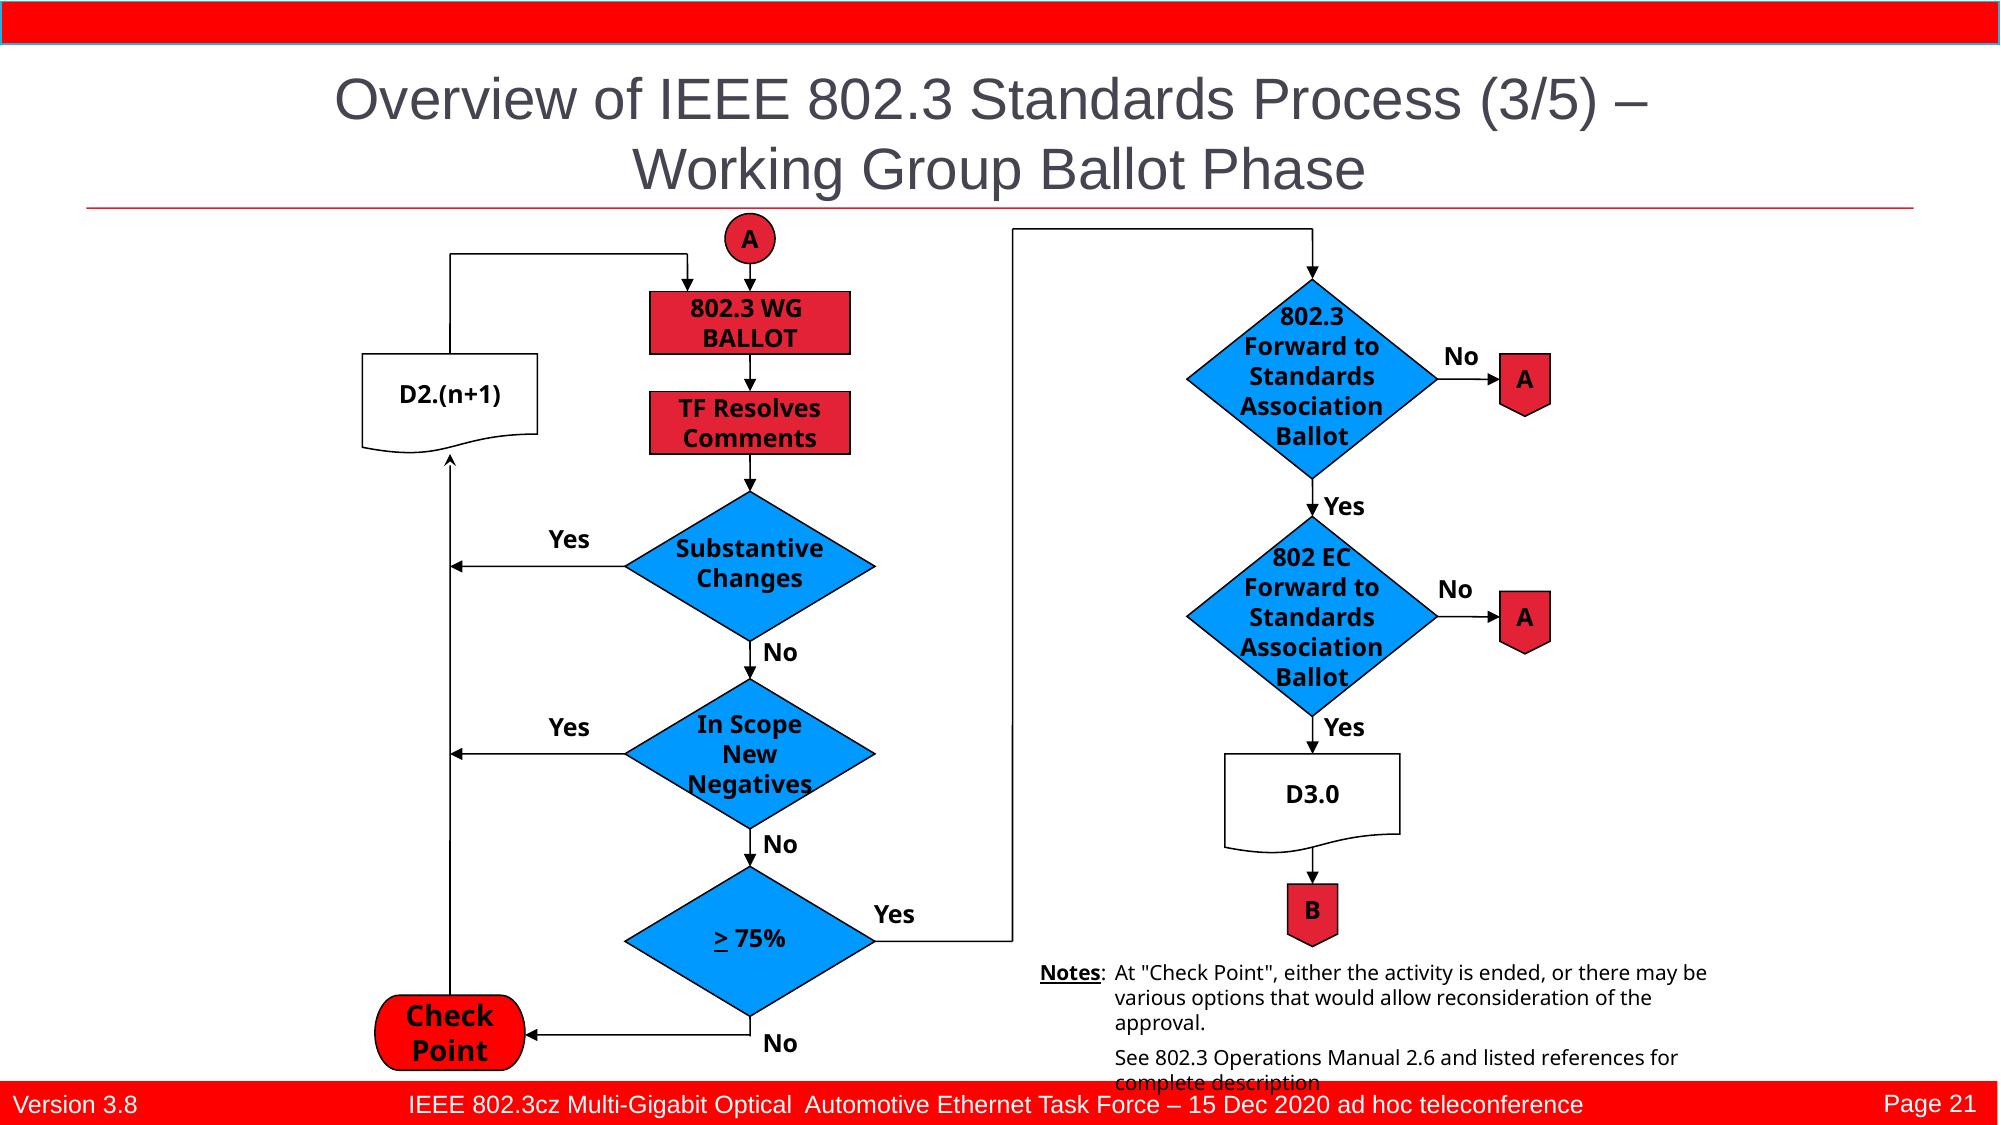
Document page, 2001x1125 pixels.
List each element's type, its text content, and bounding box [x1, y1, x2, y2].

text_box Yes [1313, 482, 1380, 528]
text_box Substantive Changes [624, 491, 875, 641]
text_box No [1428, 333, 1494, 378]
text_box [1438, 610, 1500, 624]
text_box A [1500, 591, 1551, 654]
text_box Yes [1308, 703, 1380, 749]
text_box [743, 641, 757, 678]
text_box [681, 254, 694, 292]
text_box A [725, 213, 776, 264]
text_box [450, 560, 624, 573]
text_box B [1287, 884, 1338, 947]
text_box [443, 453, 457, 467]
text_box No [1422, 566, 1488, 612]
text_box No [751, 628, 813, 674]
text_box [1306, 479, 1319, 516]
text_box A [1500, 353, 1551, 417]
text_box [1306, 229, 1319, 279]
text_box D3.0 [1224, 753, 1400, 853]
text_box No [747, 1020, 813, 1065]
text_box 802.3 Forward to Standards Association Ballot [1186, 279, 1438, 479]
text_box Yes [858, 891, 930, 937]
text_box > 75% [624, 866, 875, 1017]
text_box Yes [1308, 482, 1312, 503]
text_box [1306, 848, 1319, 884]
text_box [525, 1028, 751, 1042]
text_box [743, 264, 757, 291]
text_box Notes: At "Check Point", either the activity is ended, or there may be various options that would allow reconsideration of the approval. See 802.3 Operations Manual 2.6 and listed references for complete description [1025, 952, 1738, 1103]
text_box Check Point [374, 995, 525, 1071]
text_box [743, 453, 757, 491]
text_box TF Resolves Comments [650, 391, 851, 454]
text_box 802 EC Forward to Standards Association Ballot [1186, 516, 1438, 717]
text_box Yes [533, 703, 605, 749]
text_box In Scope New Negatives [624, 678, 875, 829]
text_box Yes [533, 516, 605, 562]
text_box [450, 747, 625, 761]
title Overview of IEEE 802.3 Standards Process (3/5) – Working Group Ballot Phase [99, 66, 1901, 197]
text_box D2.(n+1) [362, 353, 538, 453]
text_box 802.3 WG BALLOT [650, 291, 851, 354]
text_box [743, 353, 757, 391]
text_box [1438, 376, 1500, 386]
text_box No [747, 821, 813, 866]
